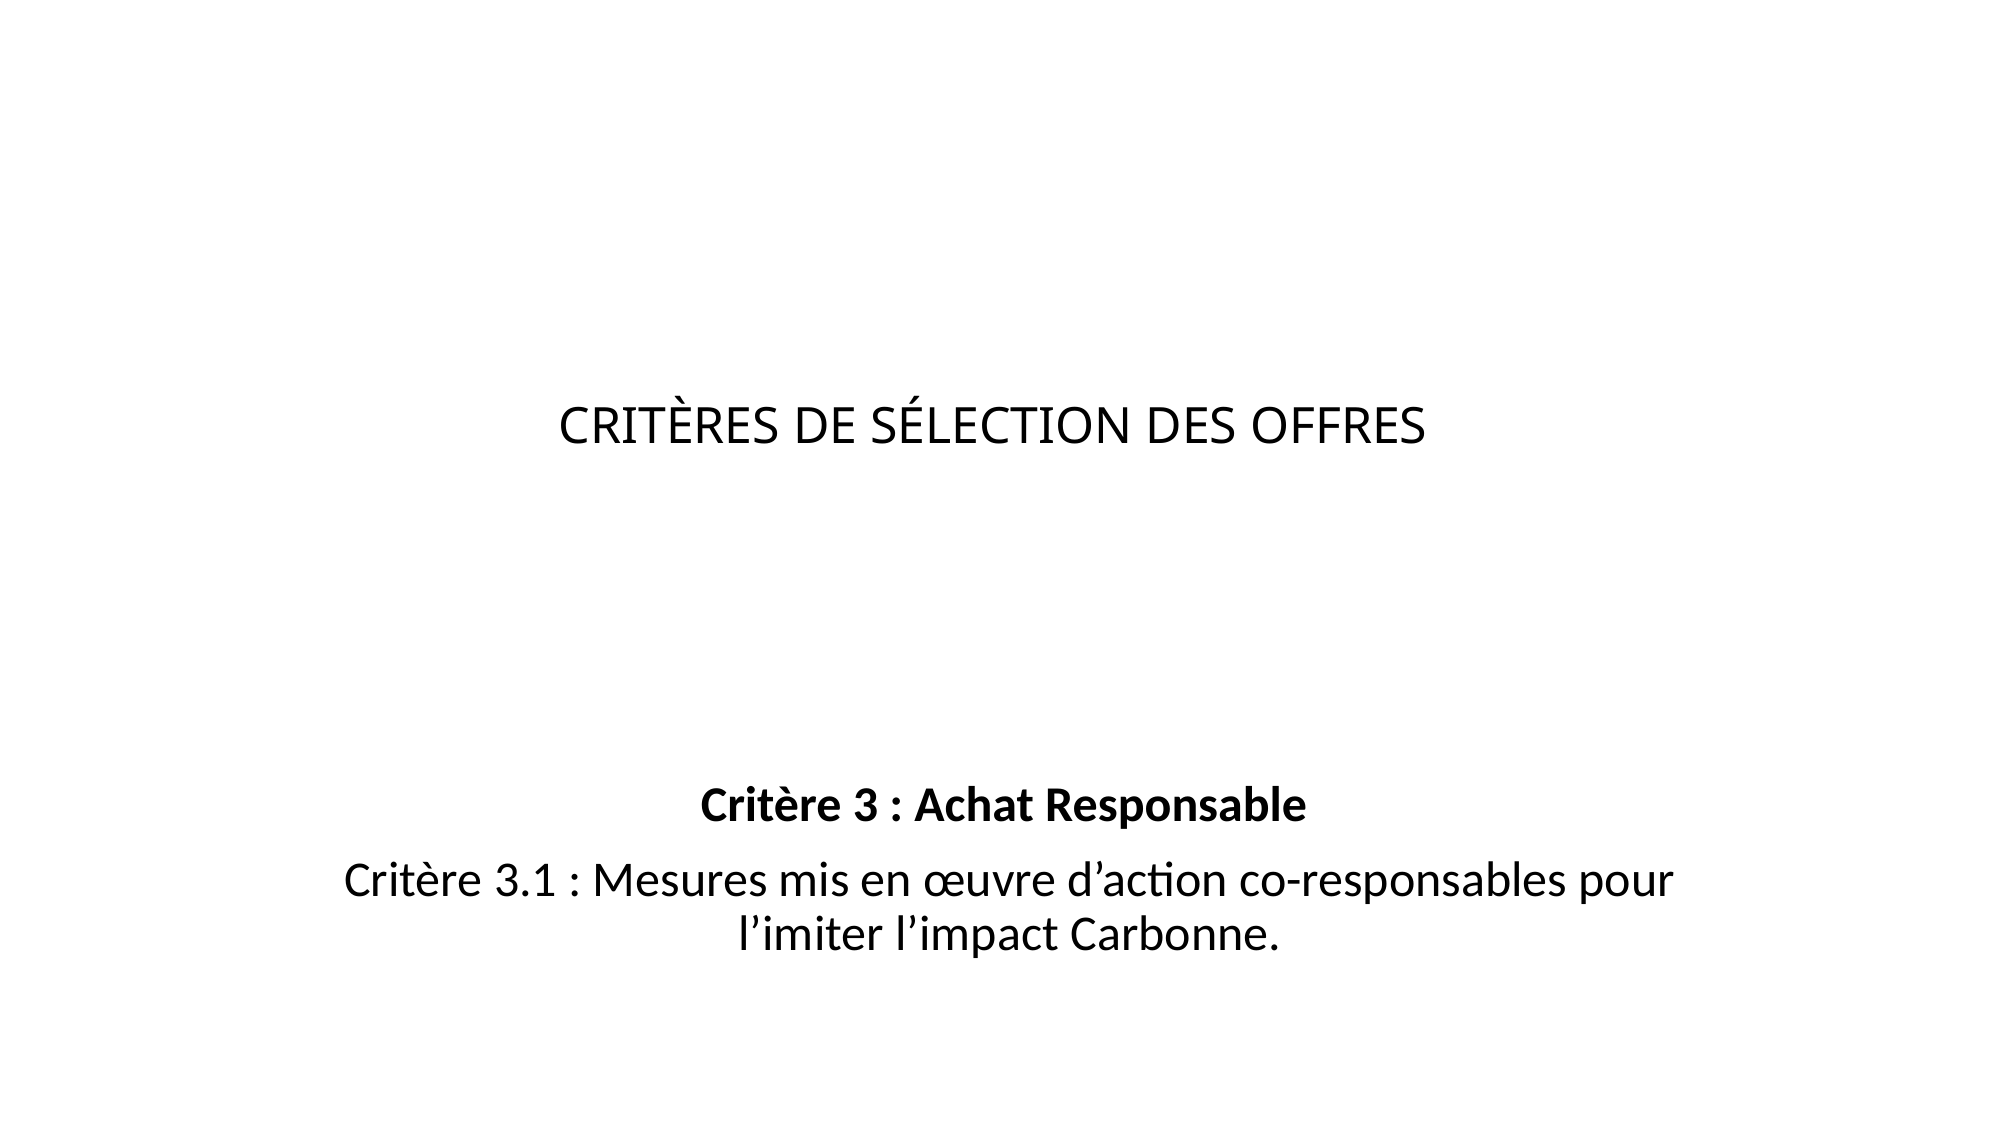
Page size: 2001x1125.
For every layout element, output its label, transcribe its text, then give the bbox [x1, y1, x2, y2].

subtitle Critère 3 : Achat Responsable Critère 3.1 : Mesures mis en œuvre d’action co-responsables pour l’imiter l’impact Carbonne. [259, 770, 1760, 1043]
title CRITÈRES DE SÉLECTION DES OFFRES [249, 144, 1750, 711]
